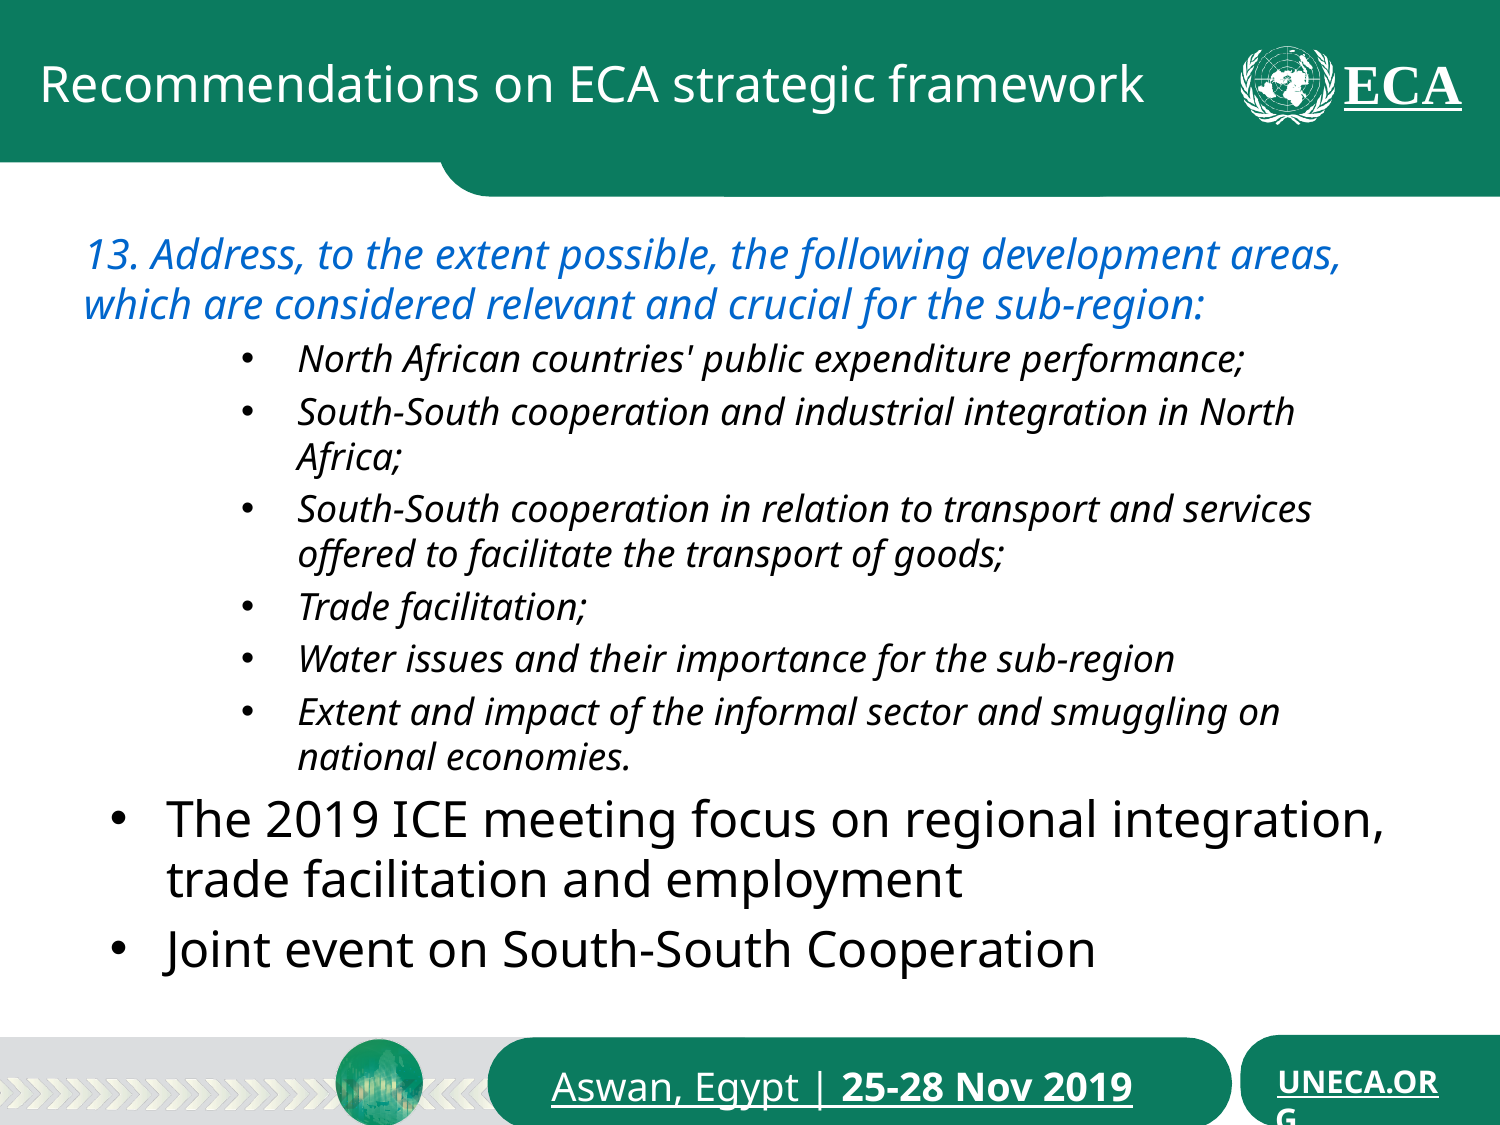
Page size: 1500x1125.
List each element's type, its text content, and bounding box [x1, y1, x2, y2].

list 13. Address, to the extent possible, the following development areas, which are considered relevant and crucial for the sub-region: North African countries' public expenditure performance; South-South cooperation and industrial integration in North Africa; South-South cooperation in relation to transport and services offered to facilitate the transport of goods; Trade facilitation; Water issues and their importance for the sub-region Extent and impact of the informal sector and smuggling on national economies. The 2019 ICE meeting focus on regional integration, trade facilitation and employment Joint event on South-South Cooperation [62, 220, 1425, 963]
picture [0, 1037, 526, 1125]
list Recommendations on ECA strategic framework [24, 45, 1350, 163]
